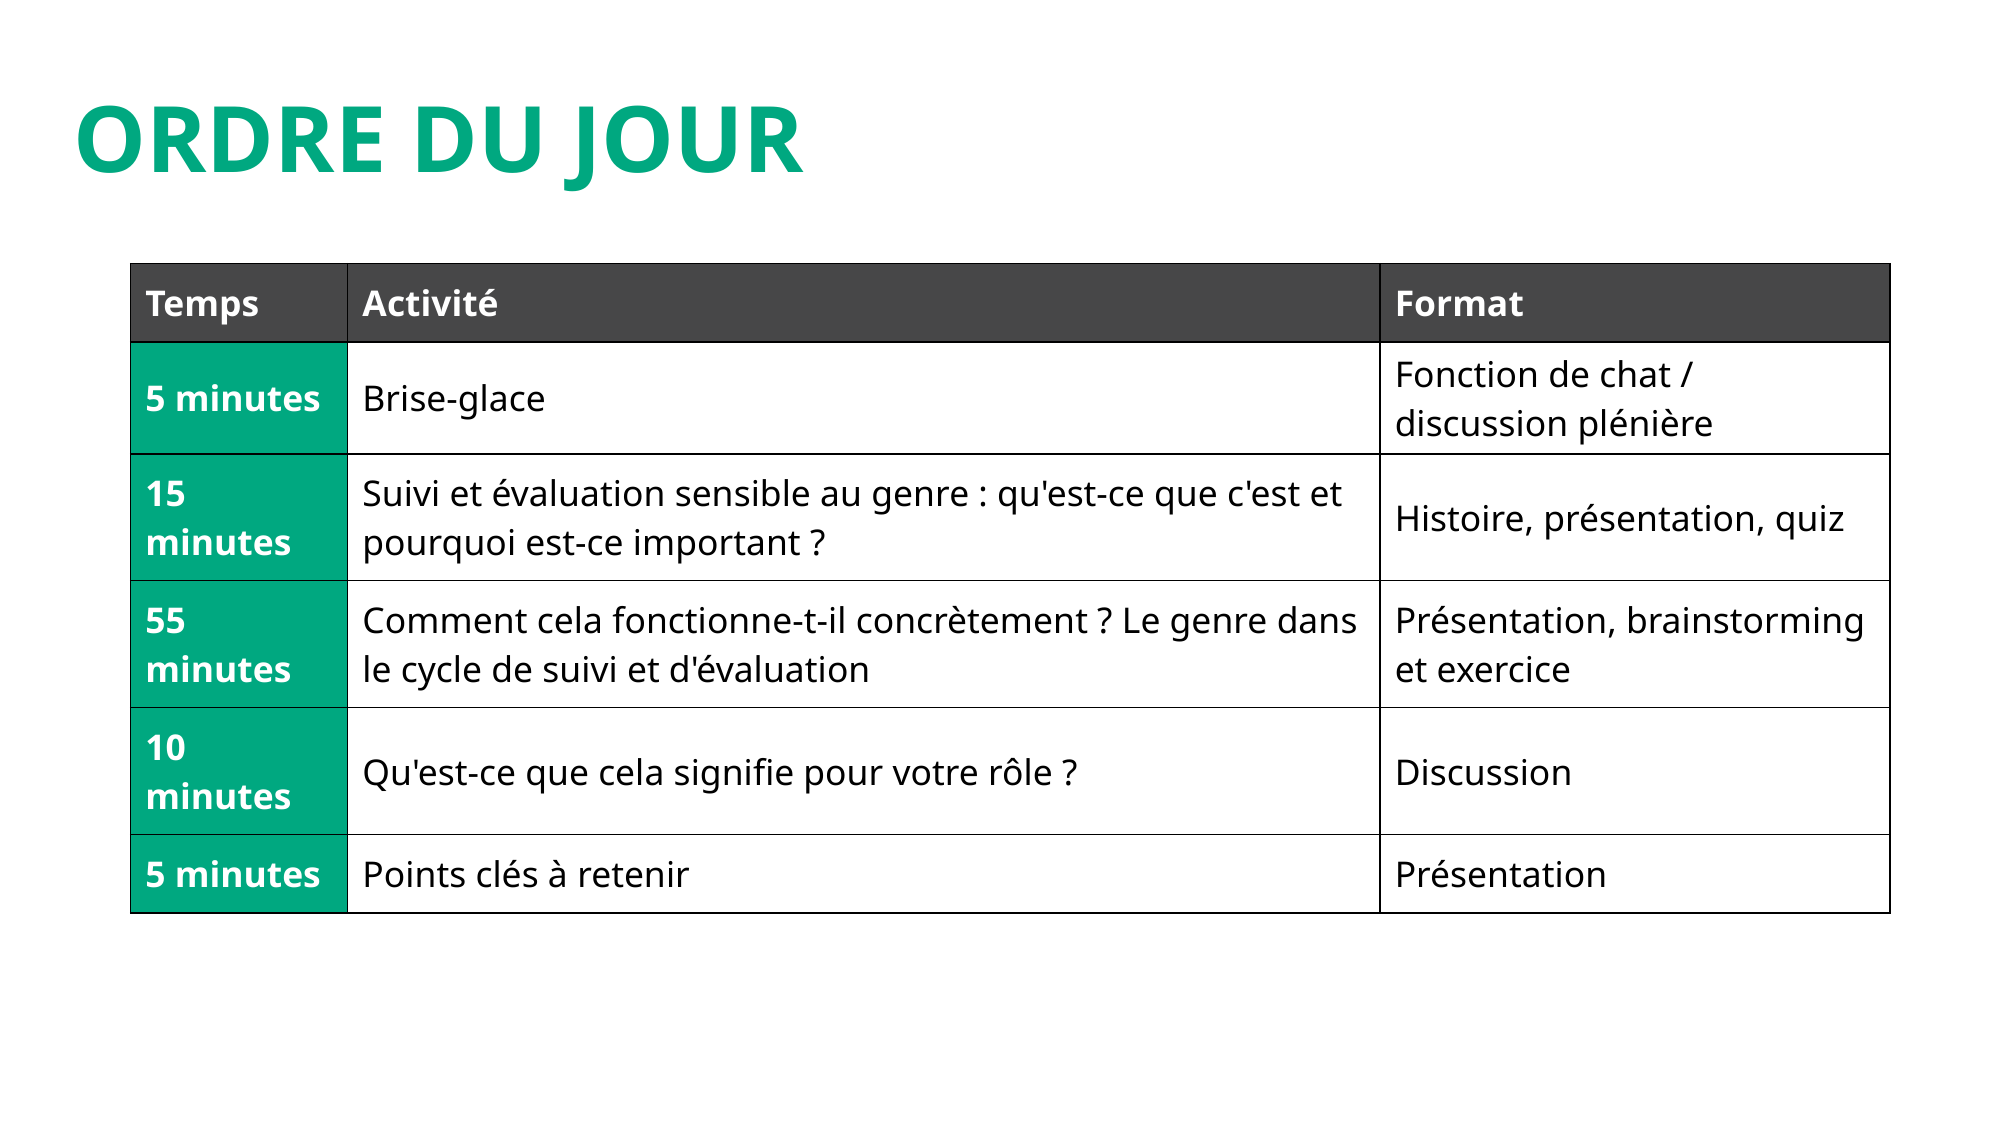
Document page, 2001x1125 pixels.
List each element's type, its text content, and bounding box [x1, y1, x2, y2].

table_cell 10 minutes [131, 708, 347, 834]
table_cell 15 minutes [131, 455, 347, 580]
table_cell 5 minutes [131, 835, 347, 912]
table_cell Présentation [1381, 835, 1889, 912]
table_cell Brise-glace [348, 343, 1379, 453]
table_cell 55 minutes [131, 581, 347, 707]
table_cell Qu'est-ce que cela signifie pour votre rôle ? [348, 708, 1379, 834]
table_header Format [1381, 264, 1889, 341]
table_header Temps [131, 264, 347, 341]
title ORDRE DU JOUR [58, 33, 1784, 252]
table_cell Points clés à retenir [348, 835, 1379, 912]
table_cell Histoire, présentation, quiz [1381, 455, 1889, 580]
table_cell Suivi et évaluation sensible au genre : qu'est-ce que c'est et pourquoi est-ce important ? [348, 455, 1379, 580]
table_cell 5 minutes [131, 343, 347, 453]
table_cell Discussion [1381, 708, 1889, 834]
table_header Activité [348, 264, 1379, 341]
table_cell Fonction de chat / discussion plénière [1381, 343, 1889, 453]
table_cell Présentation, brainstorming et exercice [1381, 581, 1889, 707]
table_cell Comment cela fonctionne-t-il concrètement ? Le genre dans le cycle de suivi et d'évaluation [348, 581, 1379, 707]
